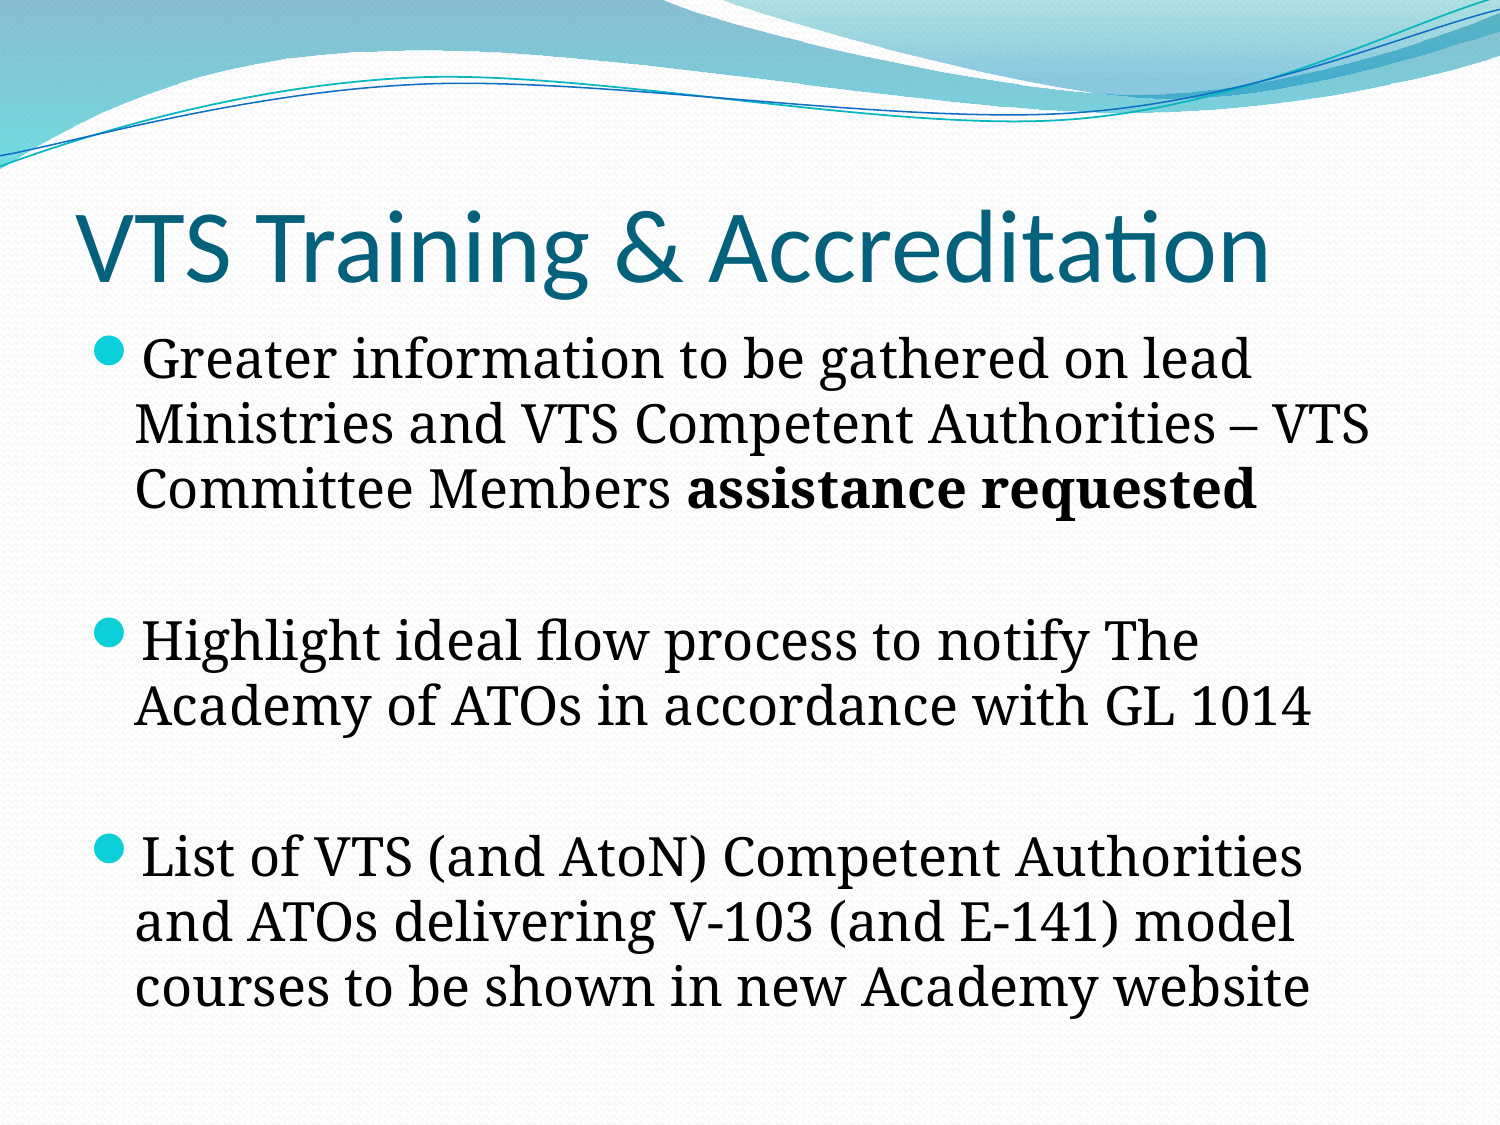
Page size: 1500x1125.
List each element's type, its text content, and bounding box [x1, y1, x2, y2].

title VTS Training & Accreditation [75, 115, 1425, 303]
list Greater information to be gathered on lead Ministries and VTS Competent Authorities – VTS Committee Members assistance requested Highlight ideal flow process to notify The Academy of ATOs in accordance with GL 1014 List of VTS (and AtoN) Competent Authorities and ATOs delivering V-103 (and E-141) model courses to be shown in new Academy website [75, 317, 1425, 1038]
